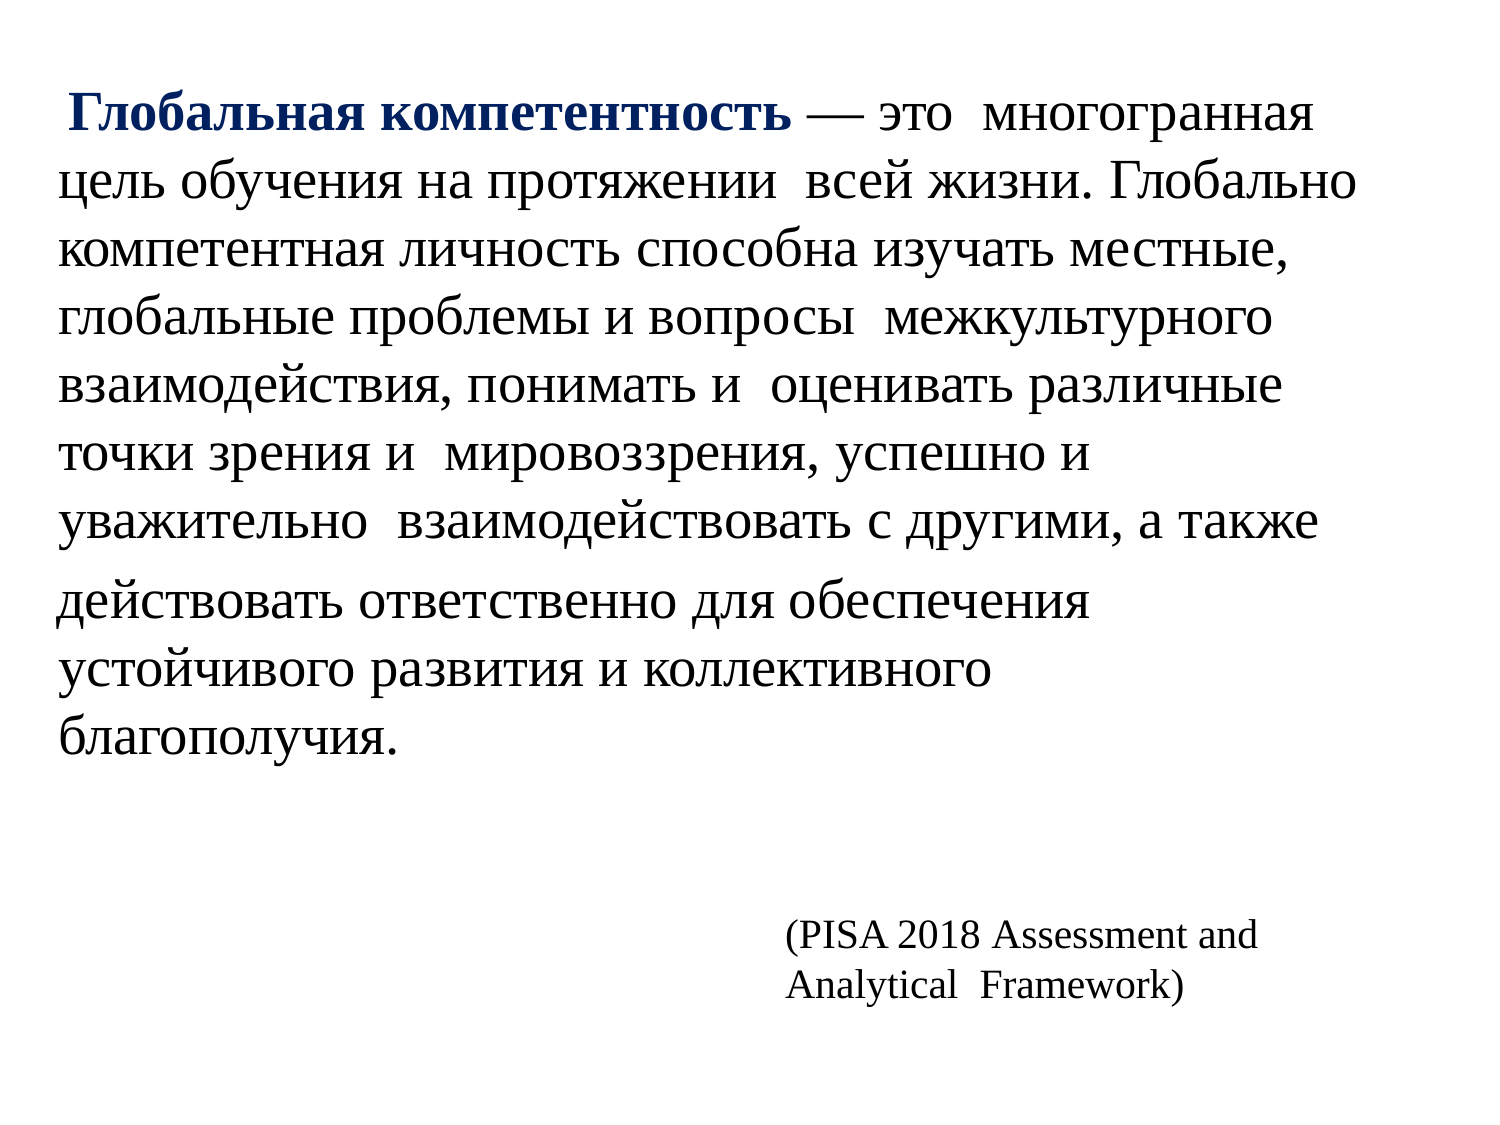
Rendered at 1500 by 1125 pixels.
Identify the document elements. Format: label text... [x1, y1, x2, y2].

list Глобальная компетентность — это многогранная цель обучения на протяжении всей жизни. Глобально компетентная личность способна изучать местные, глобальные проблемы и вопросы межкультурного взаимодействия, понимать и оценивать различные точки зрения и мировоззрения, успешно и уважительно взаимодействовать с другими, а также действовать ответственно для обеспечения устойчивого развития и коллективного благополучия. [41, 66, 1392, 809]
text_box (PISA 2018 Assessment and Analytical Framework) [773, 905, 1427, 1008]
